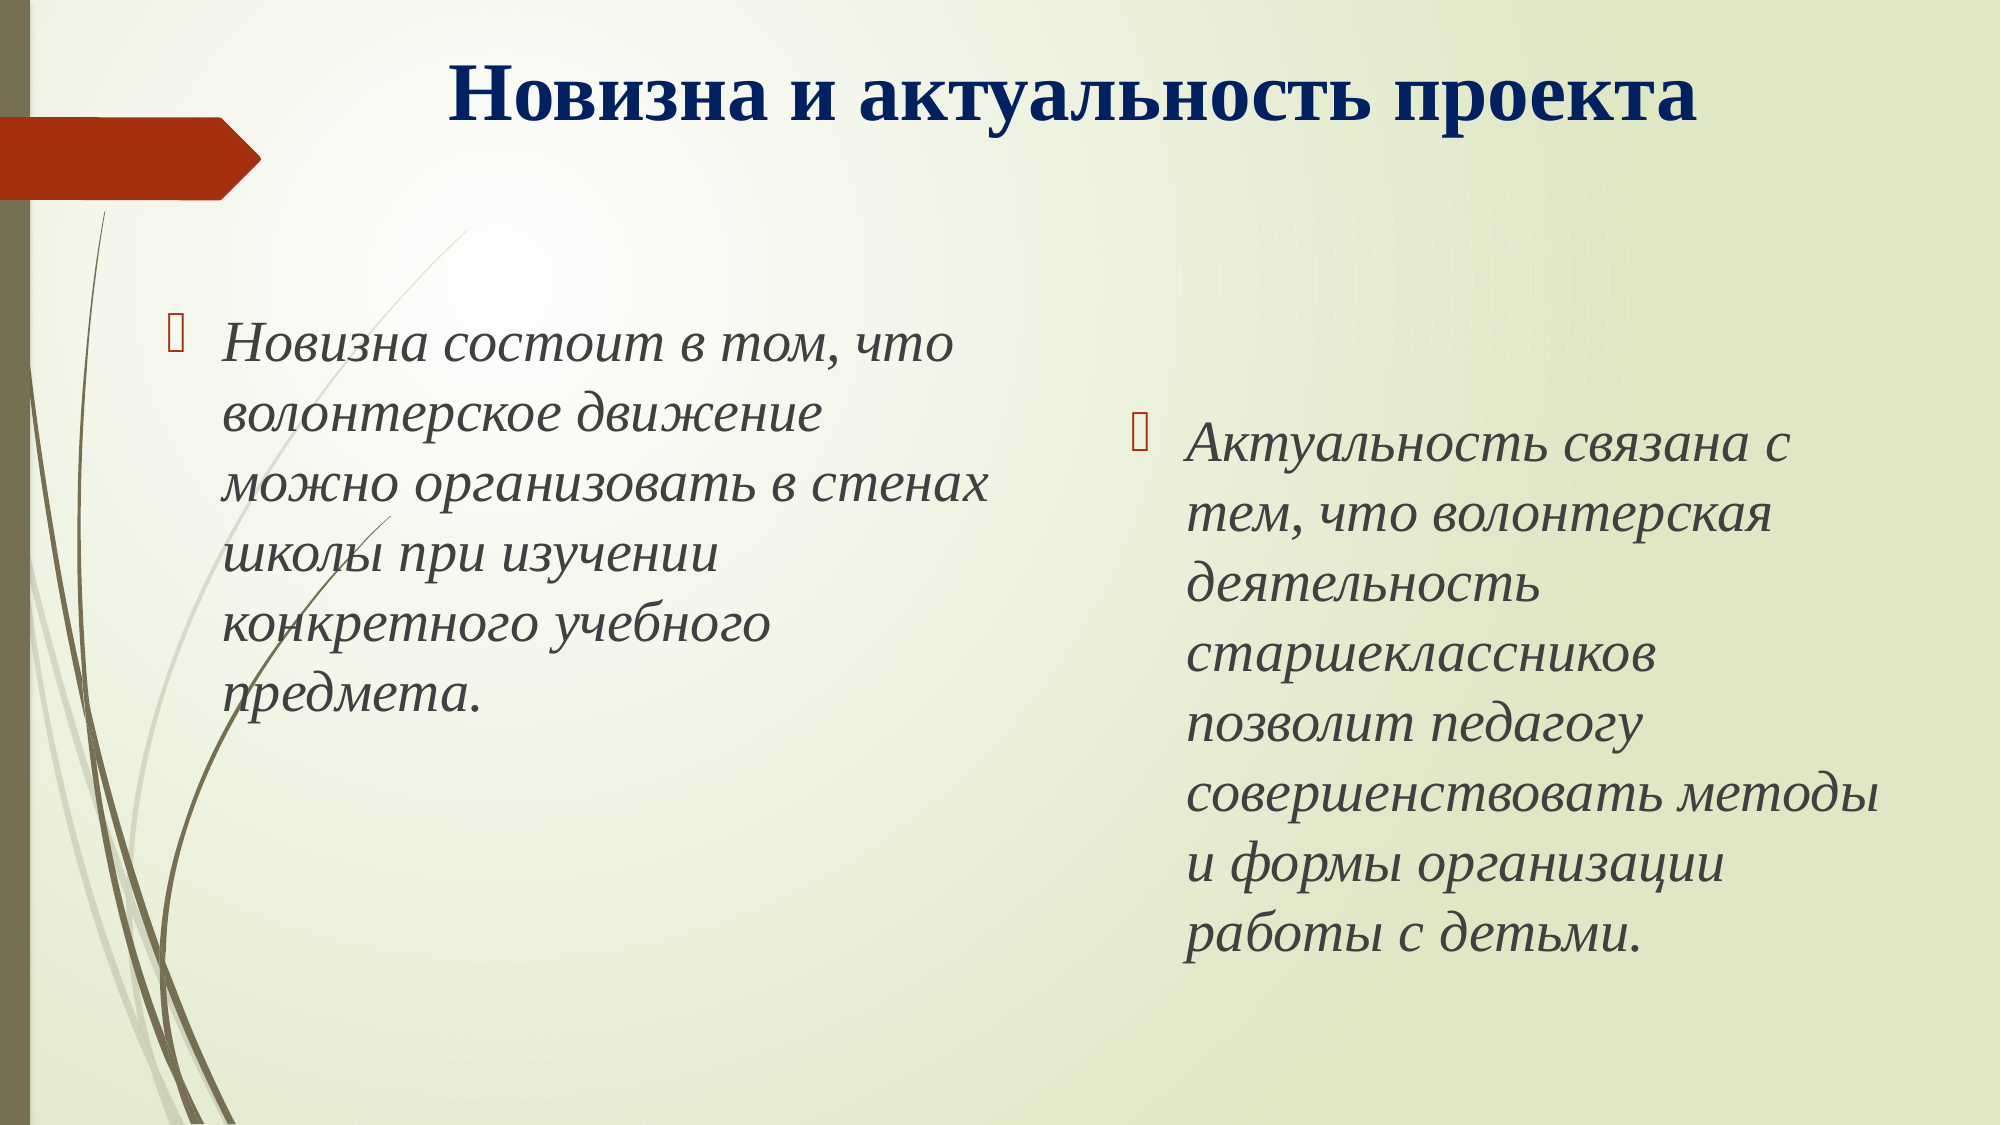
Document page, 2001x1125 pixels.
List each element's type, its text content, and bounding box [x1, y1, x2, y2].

list Актуальность связана с тем, что волонтерская деятельность старшеклассников позволит педагогу совершенствовать методы и формы организации работы с детьми. [1115, 395, 1904, 1048]
title Новизна и актуальность проекта [244, 29, 1904, 253]
list Новизна состоит в том, что волонтерское движение можно организовать в стенах школы при изучении конкретного учебного предмета. [151, 295, 1011, 873]
